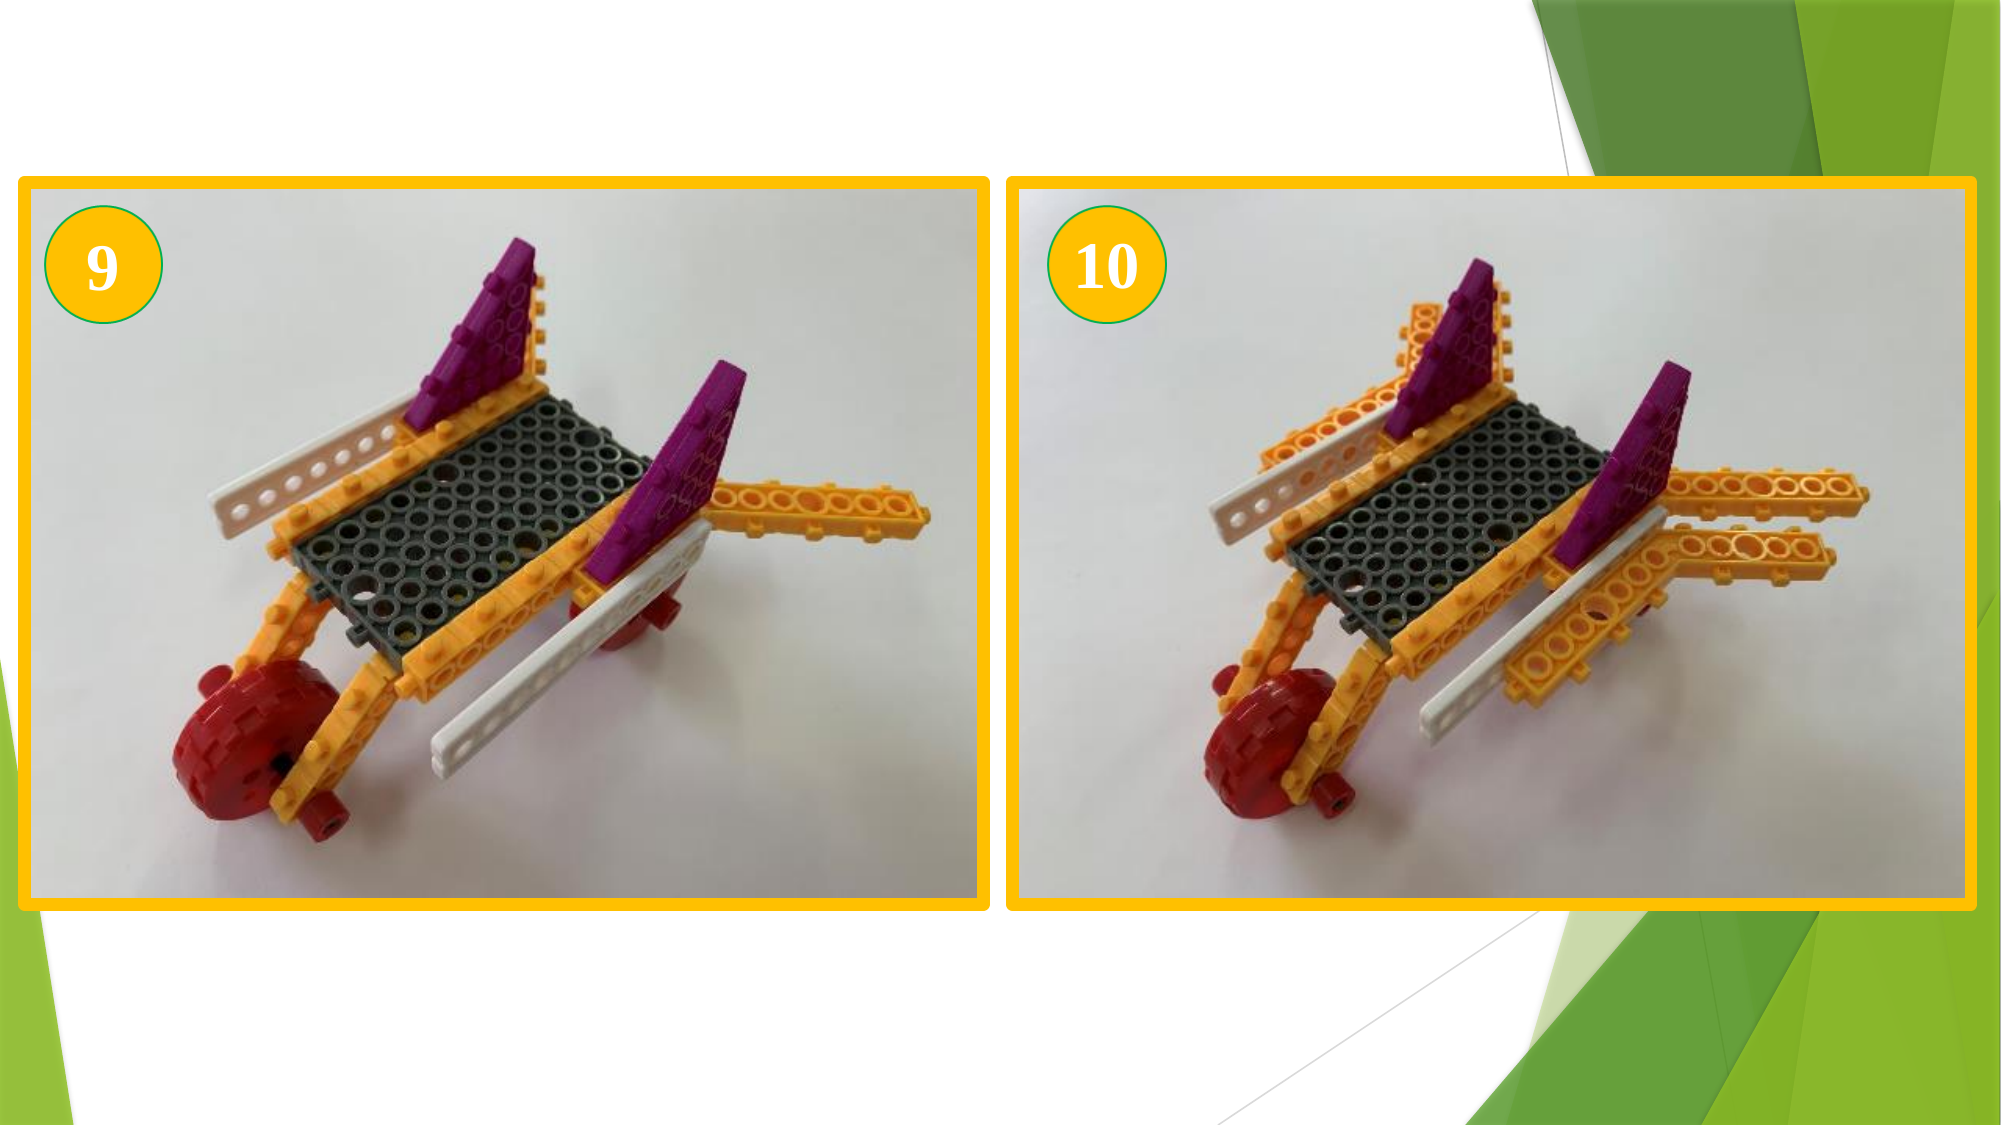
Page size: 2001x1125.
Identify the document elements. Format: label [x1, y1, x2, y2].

picture [30, 188, 978, 899]
picture [1017, 188, 1966, 899]
